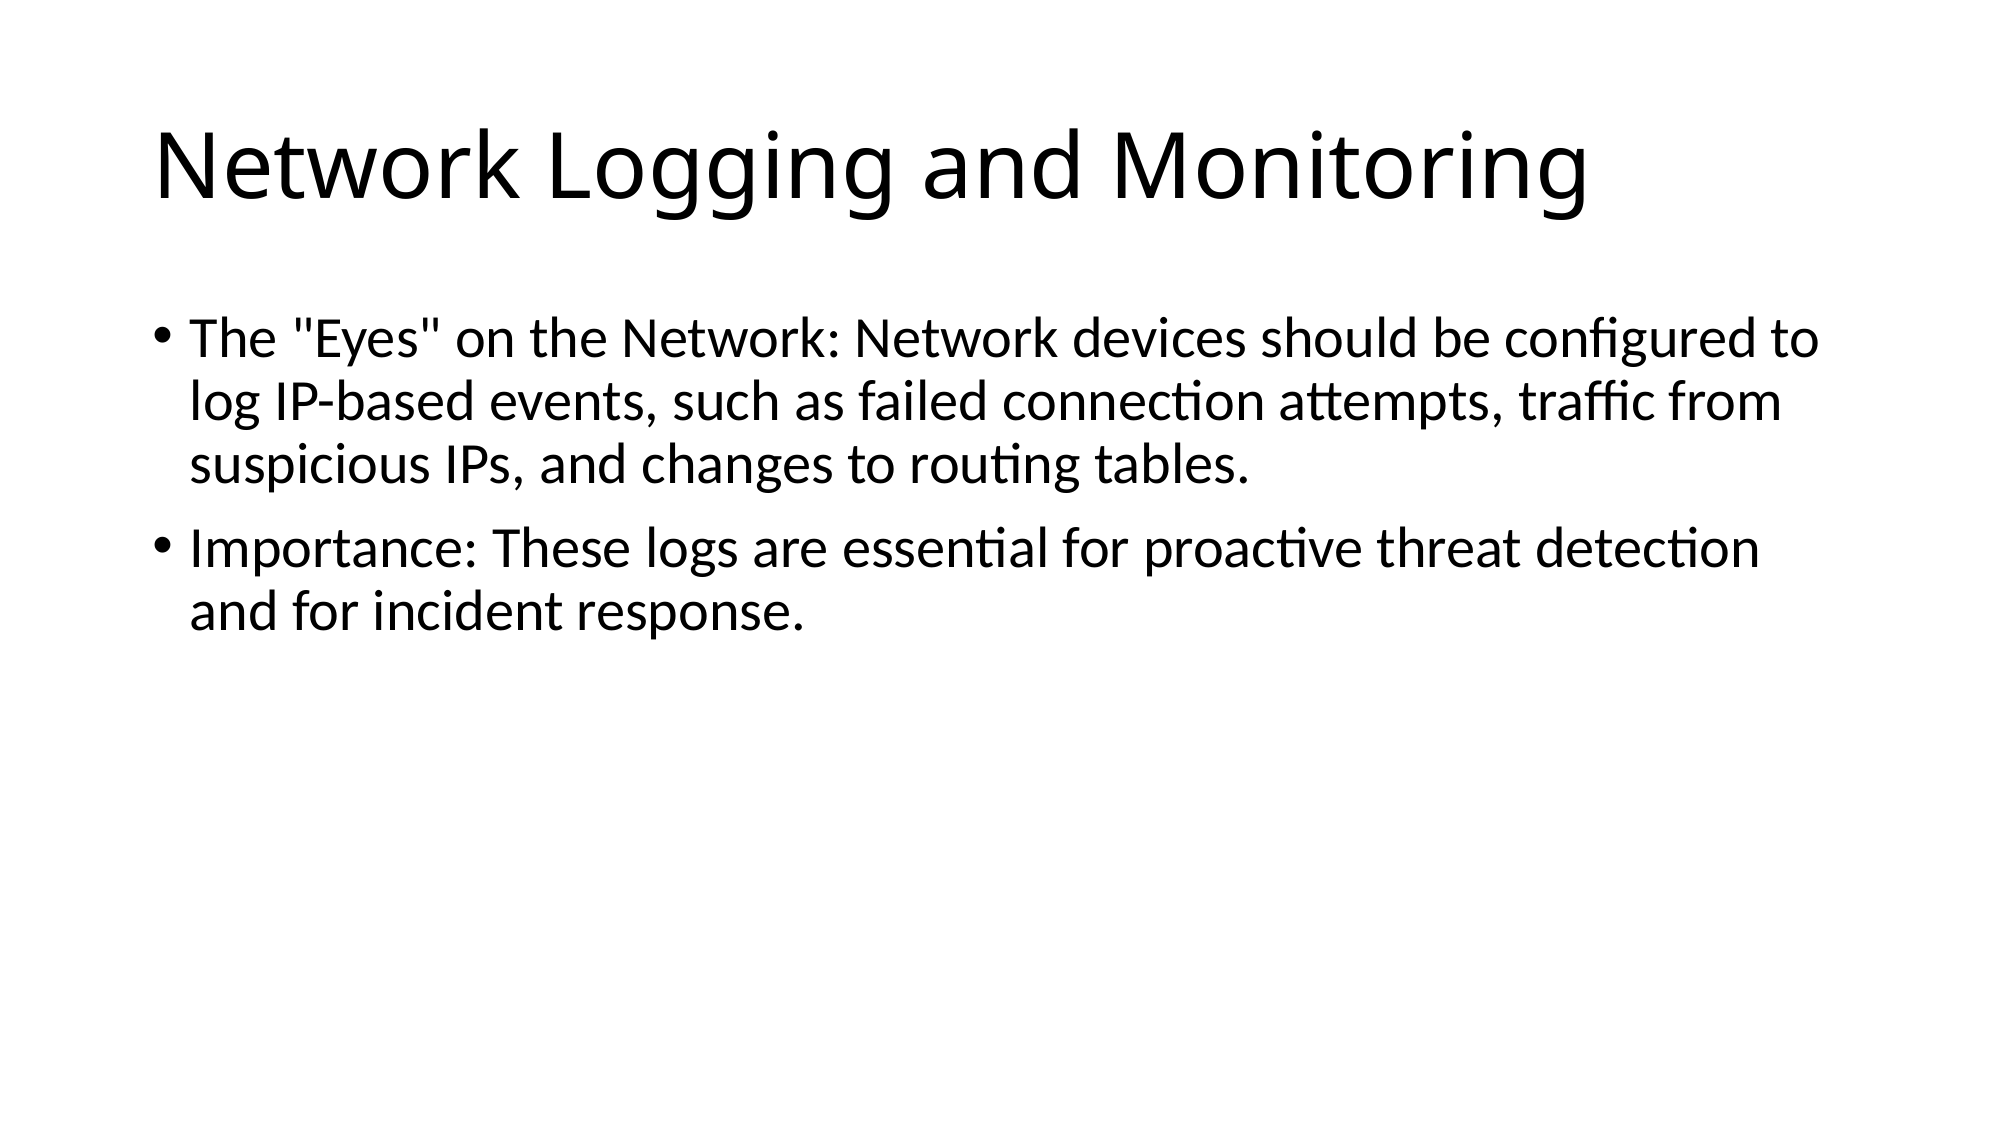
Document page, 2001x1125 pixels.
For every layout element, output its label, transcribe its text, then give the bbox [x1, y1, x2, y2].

list The "Eyes" on the Network: Network devices should be configured to log IP-based events, such as failed connection attempts, traffic from suspicious IPs, and changes to routing tables. Importance: These logs are essential for proactive threat detection and for incident response. [137, 299, 1863, 1014]
title Network Logging and Monitoring [137, 59, 1863, 278]
